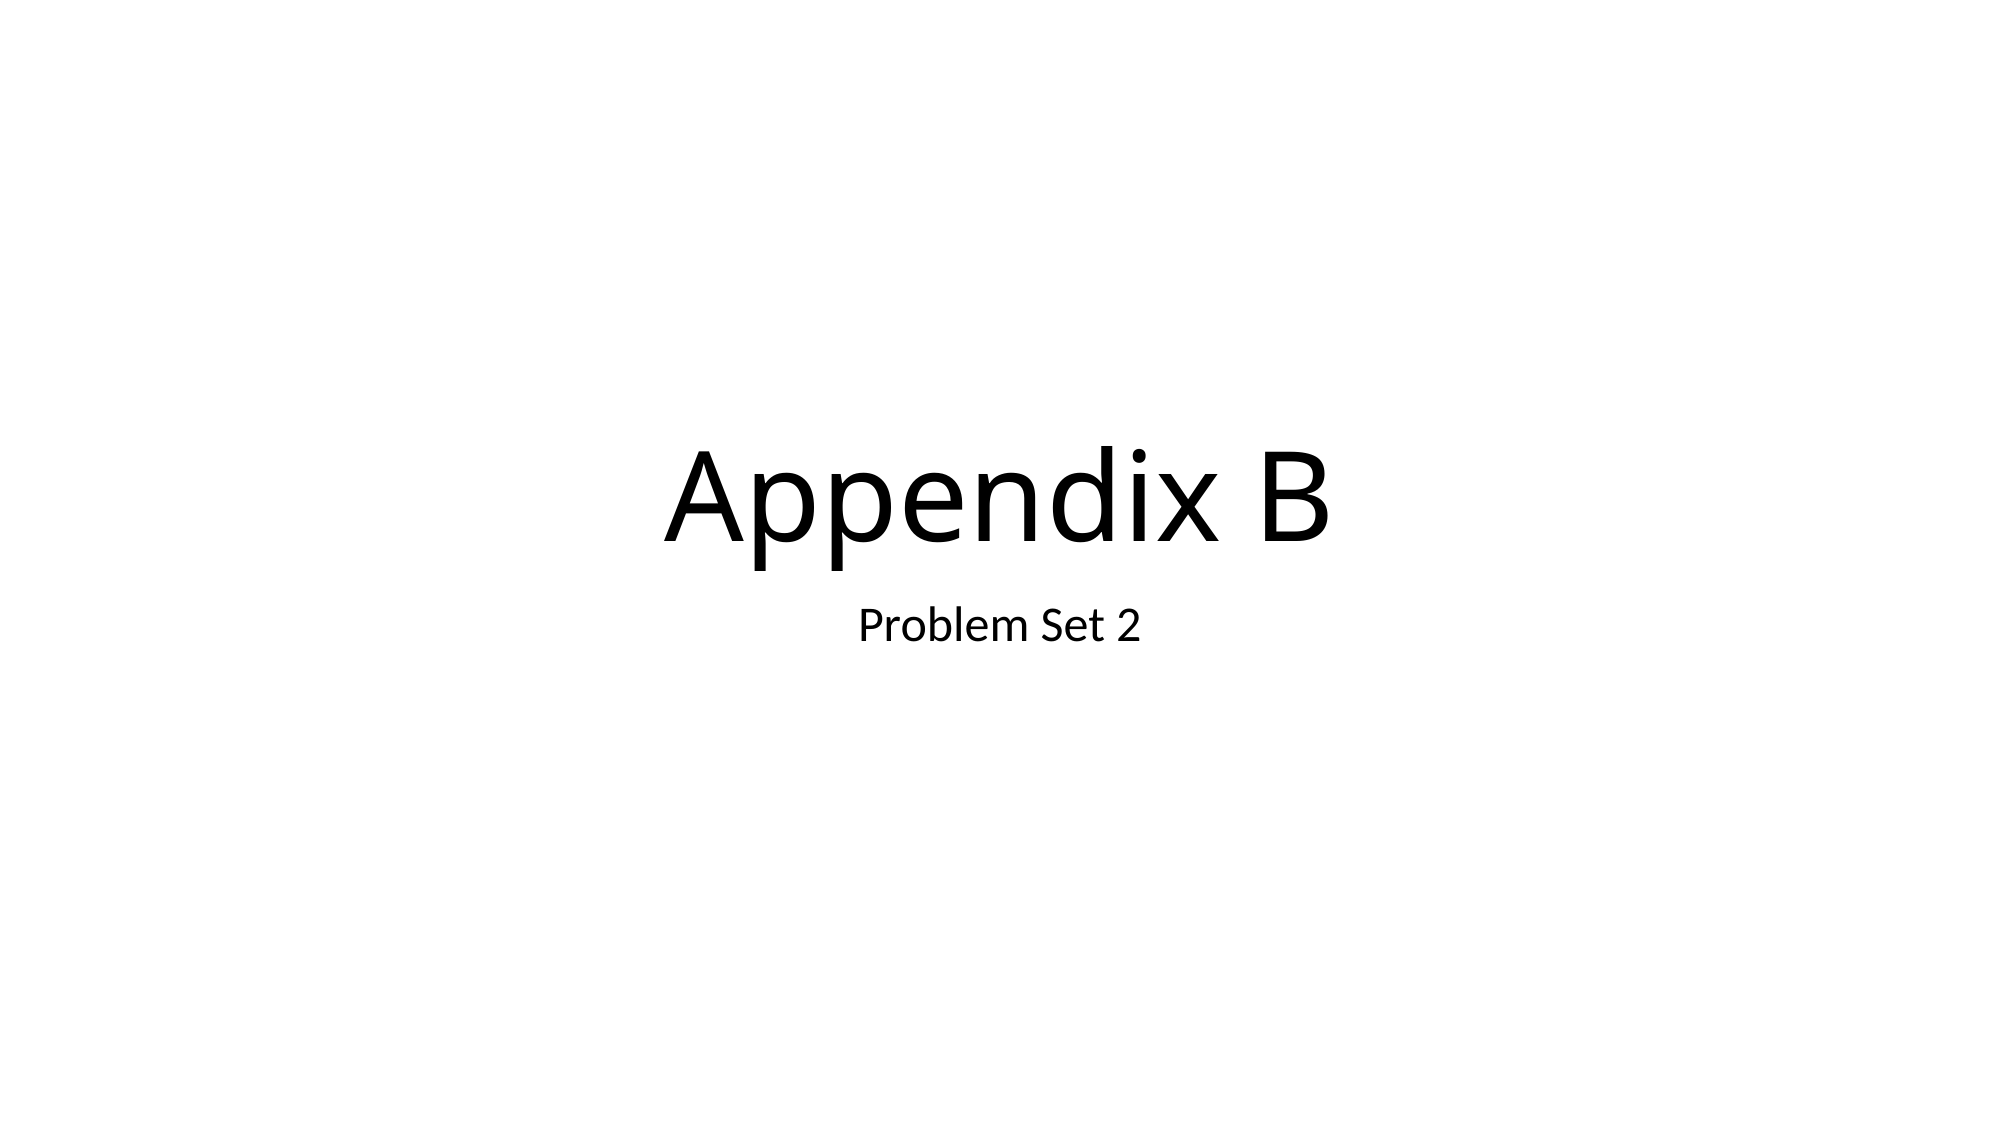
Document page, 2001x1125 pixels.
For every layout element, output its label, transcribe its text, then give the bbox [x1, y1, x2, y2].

title Appendix B [249, 184, 1750, 576]
subtitle Problem Set 2 [249, 590, 1750, 863]
